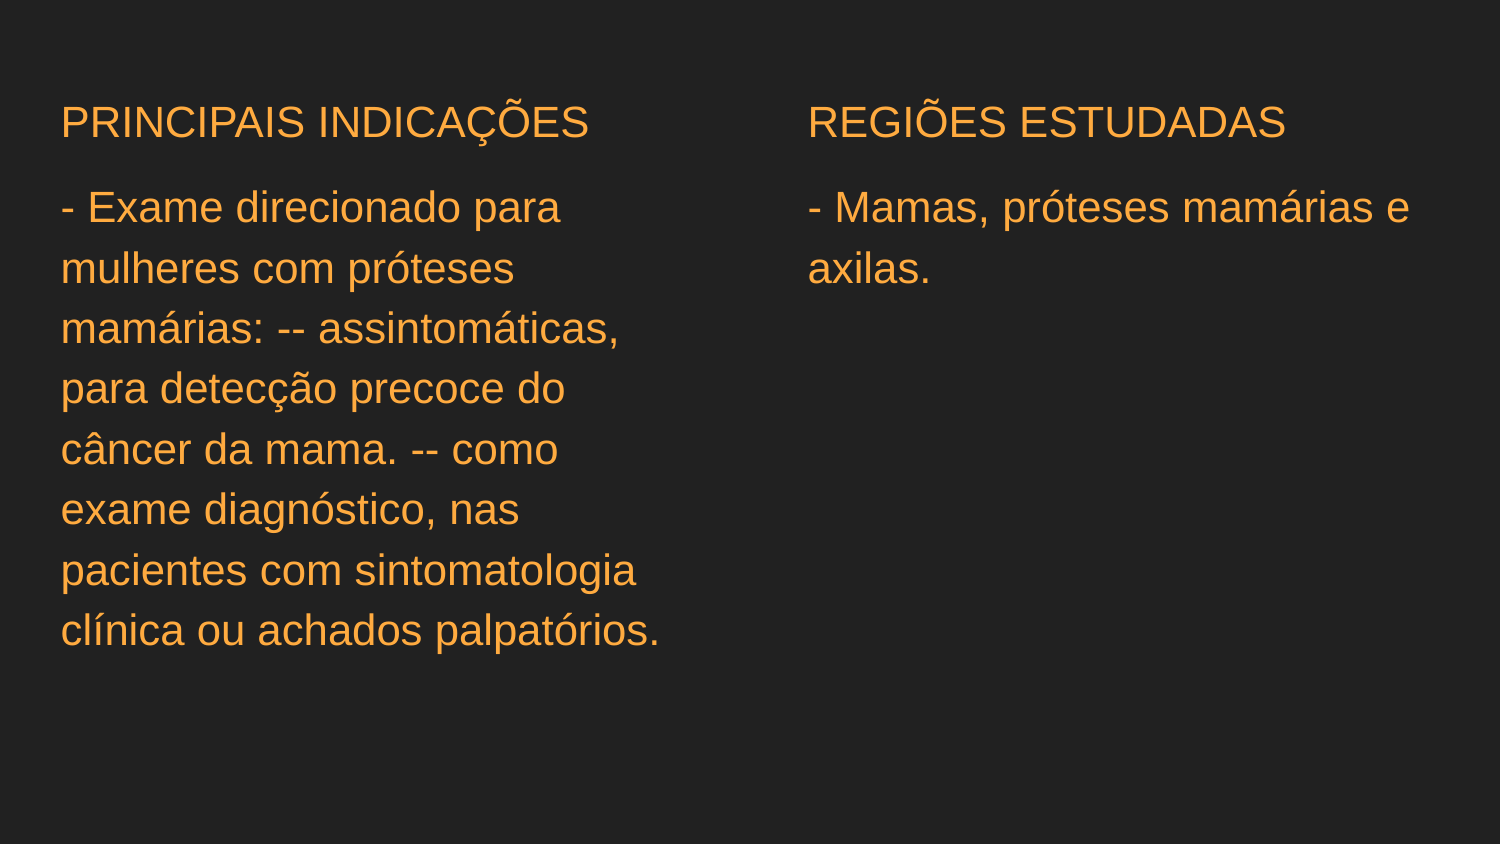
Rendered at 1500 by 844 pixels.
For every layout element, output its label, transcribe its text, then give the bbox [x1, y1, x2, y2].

list REGIÕES ESTUDADAS - Mamas, próteses mamárias e axilas. [792, 70, 1449, 750]
list PRINCIPAIS INDICAÇÕES - Exame direcionado para mulheres com próteses mamárias: -- assintomáticas, para detecção precoce do câncer da mama. -- como exame diagnóstico, nas pacientes com sintomatologia clínica ou achados palpatórios. [45, 70, 702, 750]
